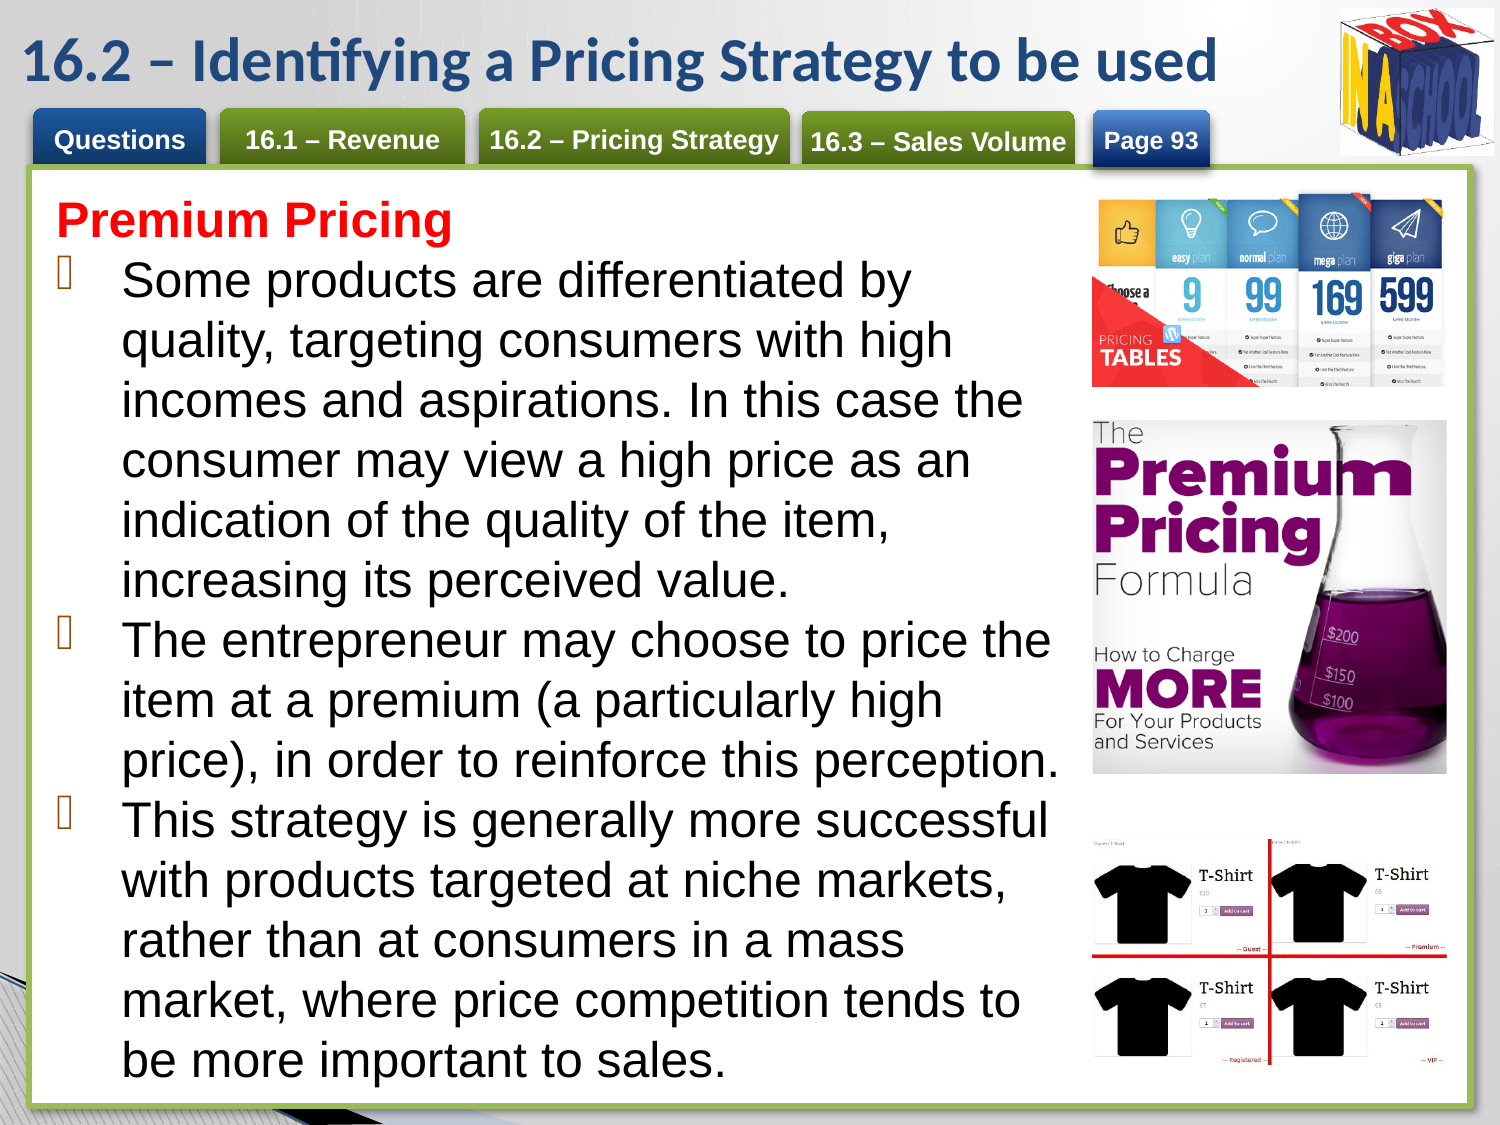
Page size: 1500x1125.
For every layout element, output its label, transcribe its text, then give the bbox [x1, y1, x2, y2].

picture [1340, 8, 1495, 156]
picture [281, 1114, 303, 1125]
picture [1092, 839, 1447, 1065]
text_box Page 93 [1092, 109, 1211, 167]
picture [1092, 188, 1448, 388]
title 16.2 – Identifying a Pricing Strategy to be used [5, 11, 1270, 102]
picture [1092, 420, 1447, 775]
text_box Premium Pricing Some products are differentiated by quality, targeting consumers with high incomes and aspirations. In this case the consumer may view a high price as an indication of the quality of the item, increasing its perceived value. The entrepreneur may choose to price the item at a premium (a particularly high price), in order to reinforce this perception. This strategy is generally more successful with products targeted at niche markets, rather than at consumers in a mass market, where price competition tends to be more important to sales. [41, 179, 1093, 1095]
